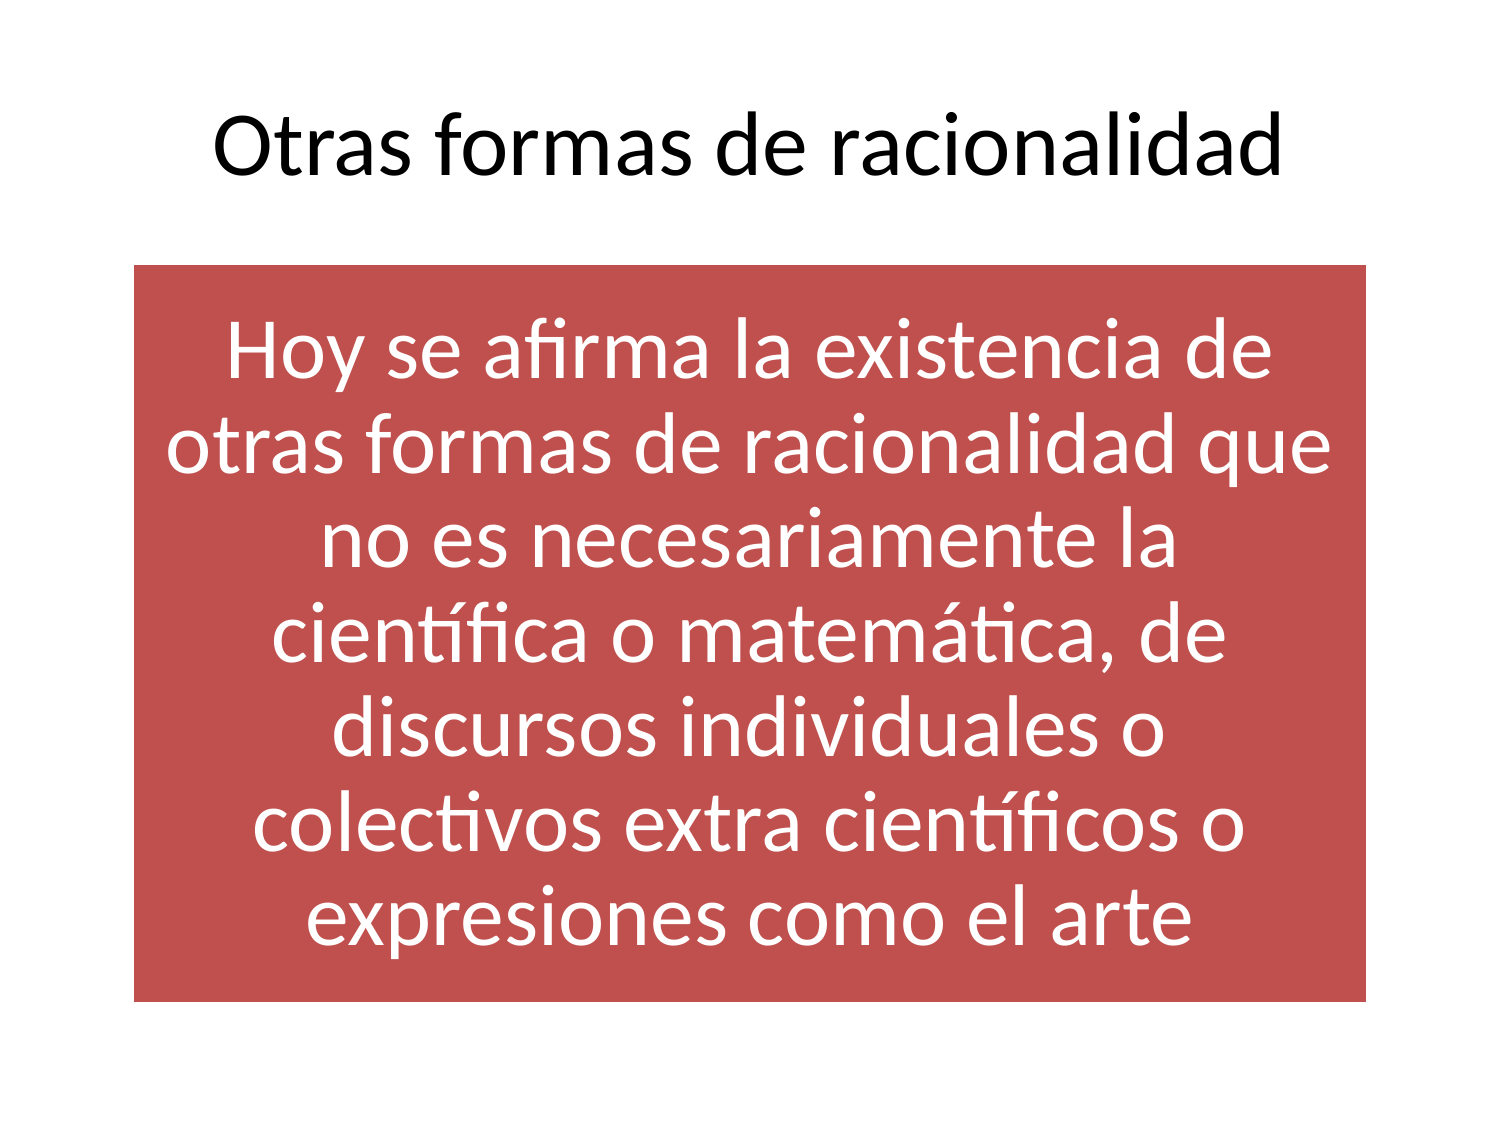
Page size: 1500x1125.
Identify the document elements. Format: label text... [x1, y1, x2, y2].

title Otras formas de racionalidad [75, 45, 1425, 233]
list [74, 262, 1426, 1006]
